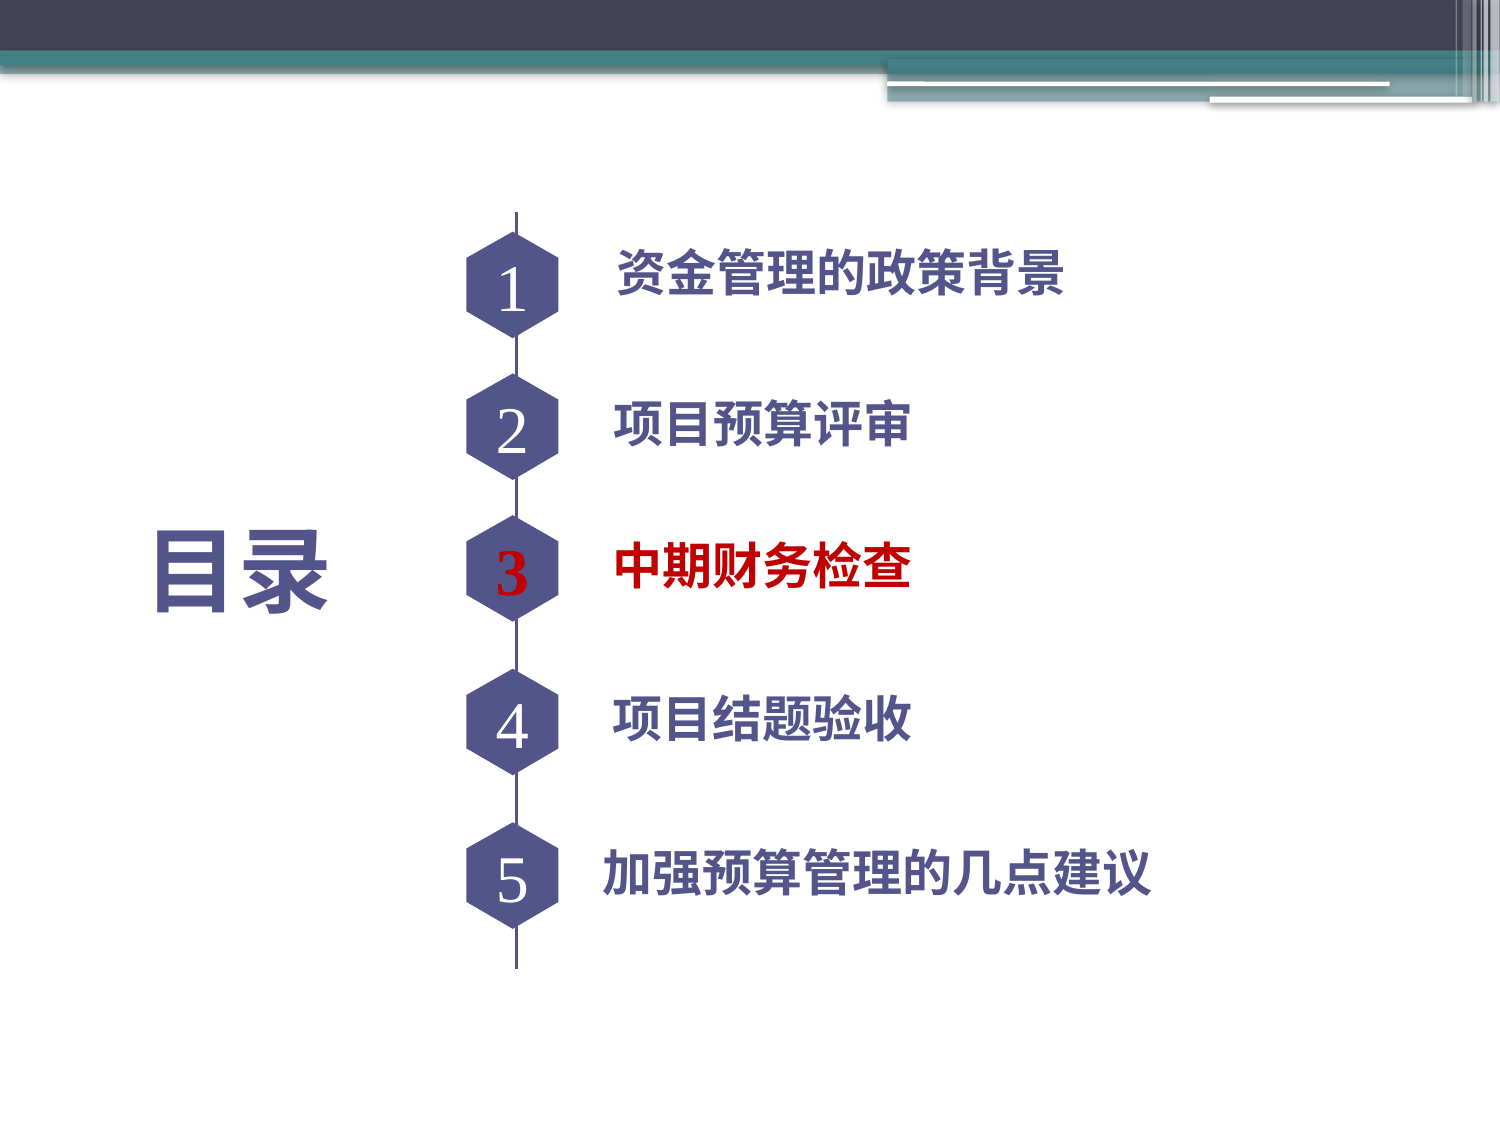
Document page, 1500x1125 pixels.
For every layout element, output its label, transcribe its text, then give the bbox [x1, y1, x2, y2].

text_box 2 [521, 378, 559, 476]
text_box 4 [521, 673, 559, 771]
text_box 2 [466, 375, 509, 478]
text_box 5 [466, 824, 509, 927]
text_box 中期财务检查 [598, 527, 928, 602]
text_box 项目预算评审 [598, 385, 929, 460]
text_box 3 [521, 519, 559, 617]
text_box 4 [466, 670, 509, 774]
text_box 5 [521, 827, 559, 924]
text_box 1 [466, 233, 509, 337]
text_box 资金管理的政策背景 [601, 234, 1081, 310]
text_box 3 [466, 517, 509, 620]
text_box 加强预算管理的几点建议 [587, 834, 1168, 909]
text_box 1 [521, 236, 559, 334]
text_box 目录 [130, 503, 348, 632]
text_box 项目结题验收 [598, 680, 928, 756]
